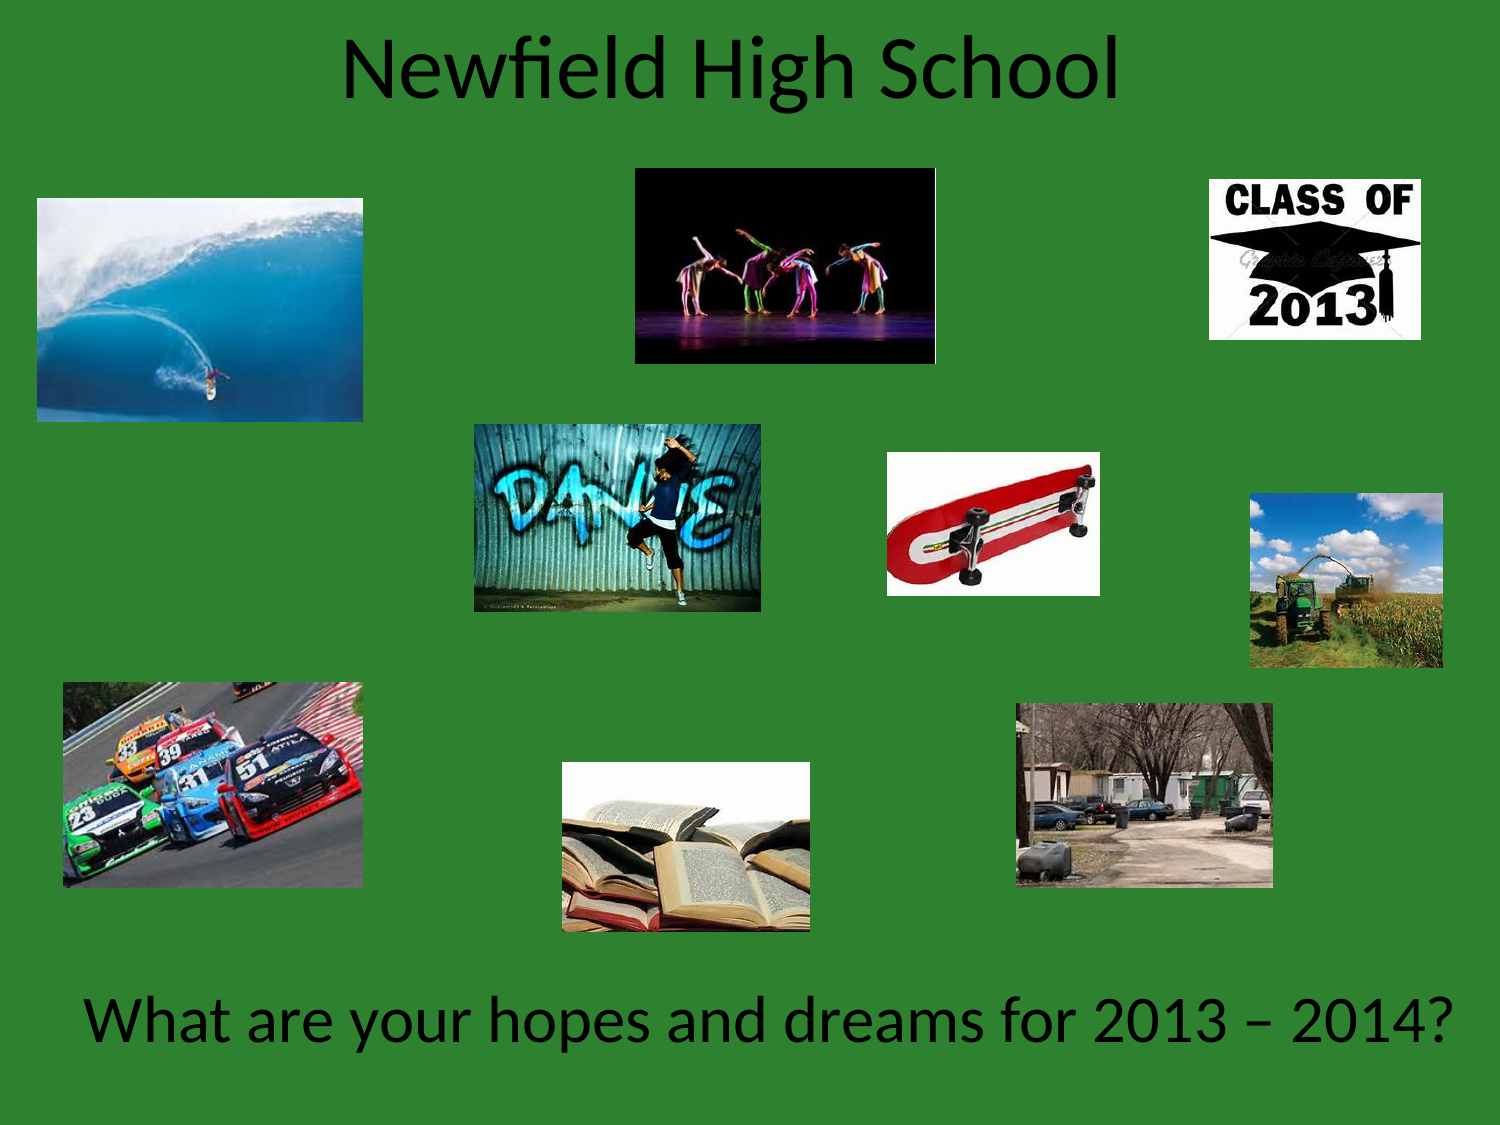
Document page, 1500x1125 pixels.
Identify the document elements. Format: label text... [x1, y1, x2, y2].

picture [1209, 178, 1421, 340]
picture [1016, 703, 1273, 888]
picture [562, 762, 811, 932]
picture [634, 168, 936, 364]
picture [887, 452, 1100, 597]
picture [474, 424, 761, 612]
picture [1249, 493, 1443, 669]
text_box What are your hopes and dreams for 2013 – 2014? [69, 968, 1473, 1064]
picture [37, 198, 363, 423]
title Newfield High School [75, 0, 1389, 125]
picture [62, 681, 363, 888]
